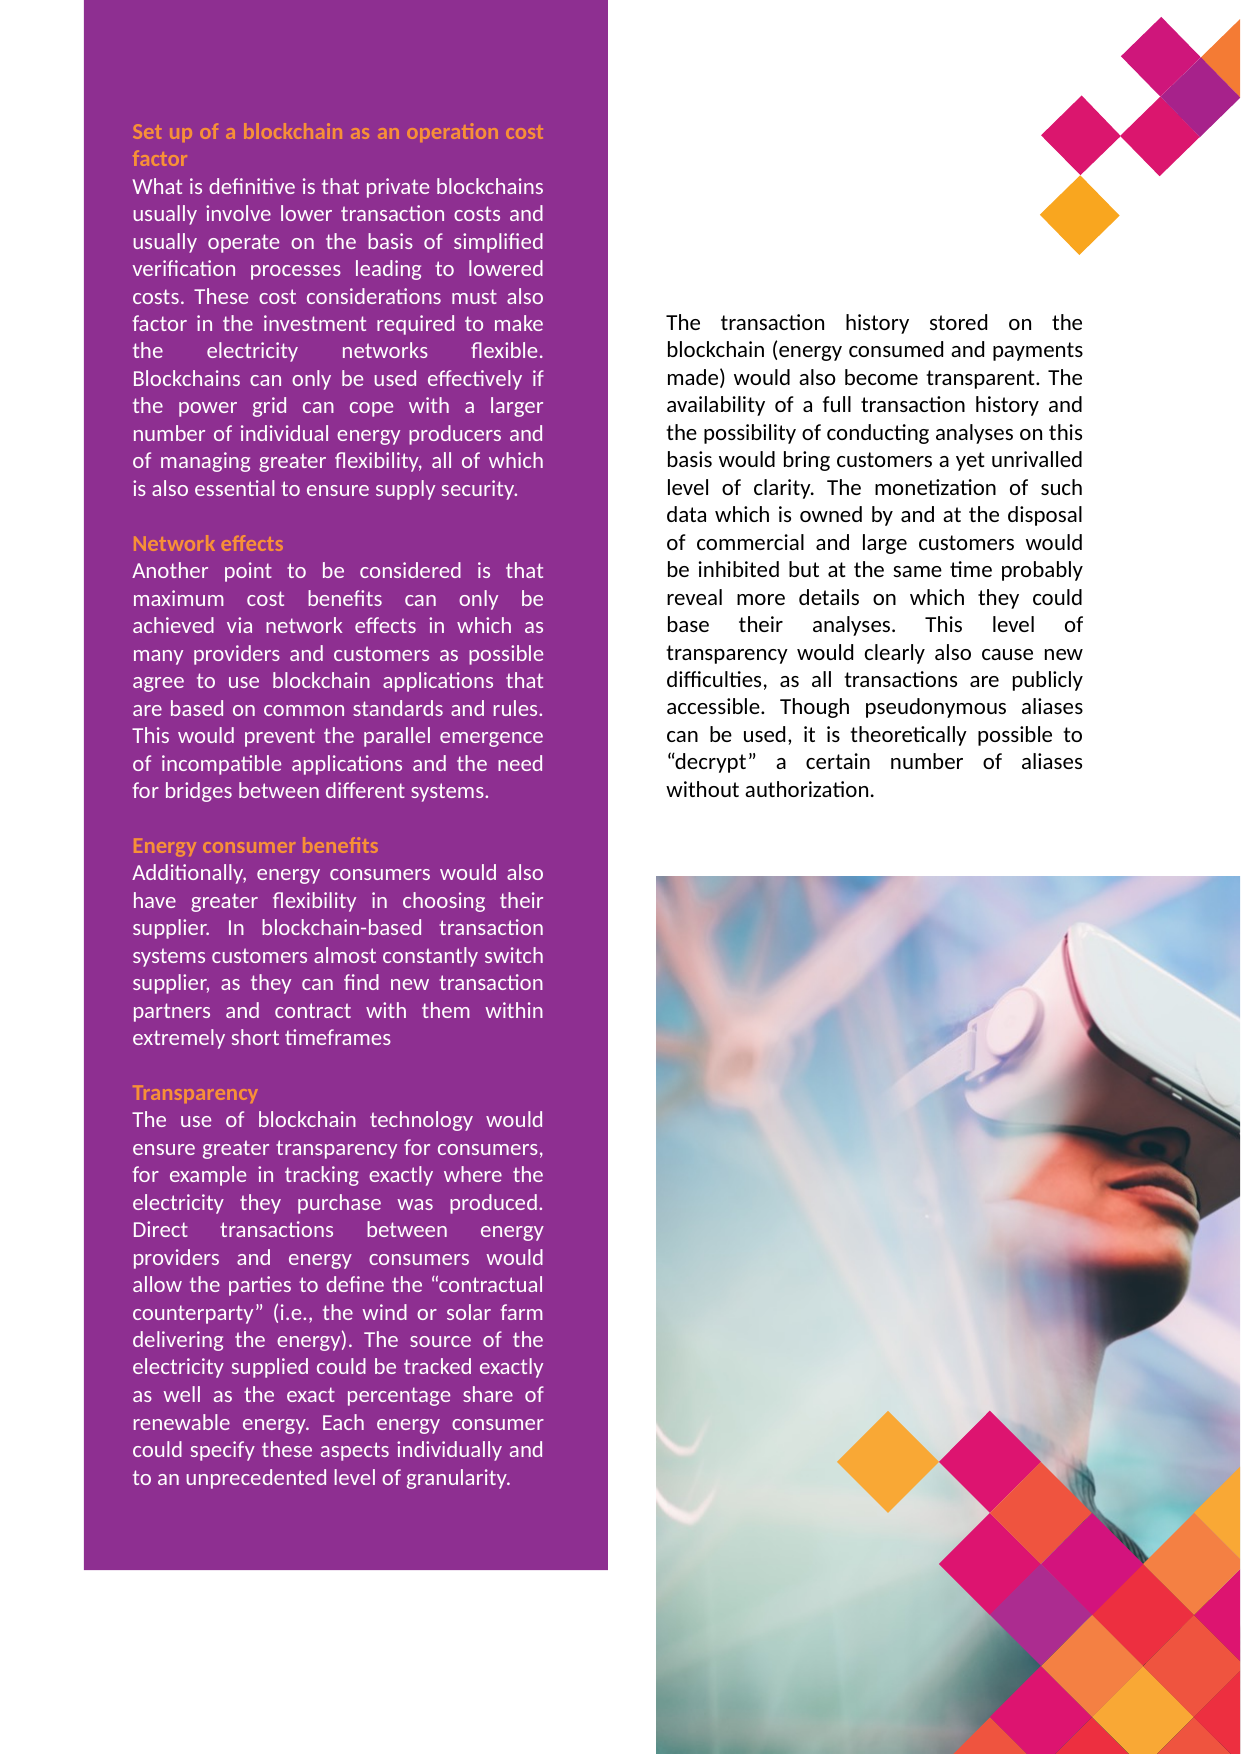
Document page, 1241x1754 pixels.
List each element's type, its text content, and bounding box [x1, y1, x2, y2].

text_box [1041, 28, 1241, 244]
picture [656, 876, 1241, 1754]
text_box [851, 1410, 1241, 1754]
text_box The transaction history stored on the blockchain (energy consumed and payments made) would also become transparent. The availability of a full transaction history and the possibility of conducting analyses on this basis would bring customers a yet unrivalled level of clarity. The monetization of such data which is owned by and at the disposal of commercial and large customers would be inhibited but at the same time probably reveal more details on which they could base their analyses. This level of transparency would clearly also cause new difficulties, as all transactions are publicly accessible. Though pseudonymous aliases can be used, it is theoretically possible to “decrypt” a certain number of aliases without authorization. [651, 300, 1099, 846]
text_box Set up of a blockchain as an operation cost factor What is definitive is that private blockchains usually involve lower transaction costs and usually operate on the basis of simplified verification processes leading to lowered costs. These cost considerations must also factor in the investment required to make the electricity networks flexible. Blockchains can only be used effectively if the power grid can cope with a larger number of individual energy producers and of managing greater flexibility, all of which is also essential to ensure supply security. Network effects Another point to be considered is that maximum cost benefits can only be achieved via network effects in which as many providers and customers as possible agree to use blockchain applications that are based on common standards and rules. This would prevent the parallel emergence of incompatible applications and the need for bridges between different systems. Energy consumer benefits Additionally, energy consumers would also have greater flexibility in choosing their supplier. In blockchain-based transaction systems customers almost constantly switch supplier, as they can find new transaction partners and contract with them within extremely short timeframes Transparency The use of blockchain technology would ensure greater transparency for consumers, for example in tracking exactly where the electricity they purchase was produced. Direct transactions between energy providers and energy consumers would allow the parties to define the “contractual counterparty” (i.e., the wind or solar farm delivering the energy). The source of the electricity supplied could be tracked exactly as well as the exact percentage share of renewable energy. Each energy consumer could specify these aspects individually and to an unprecedented level of granularity. [117, 109, 560, 1537]
